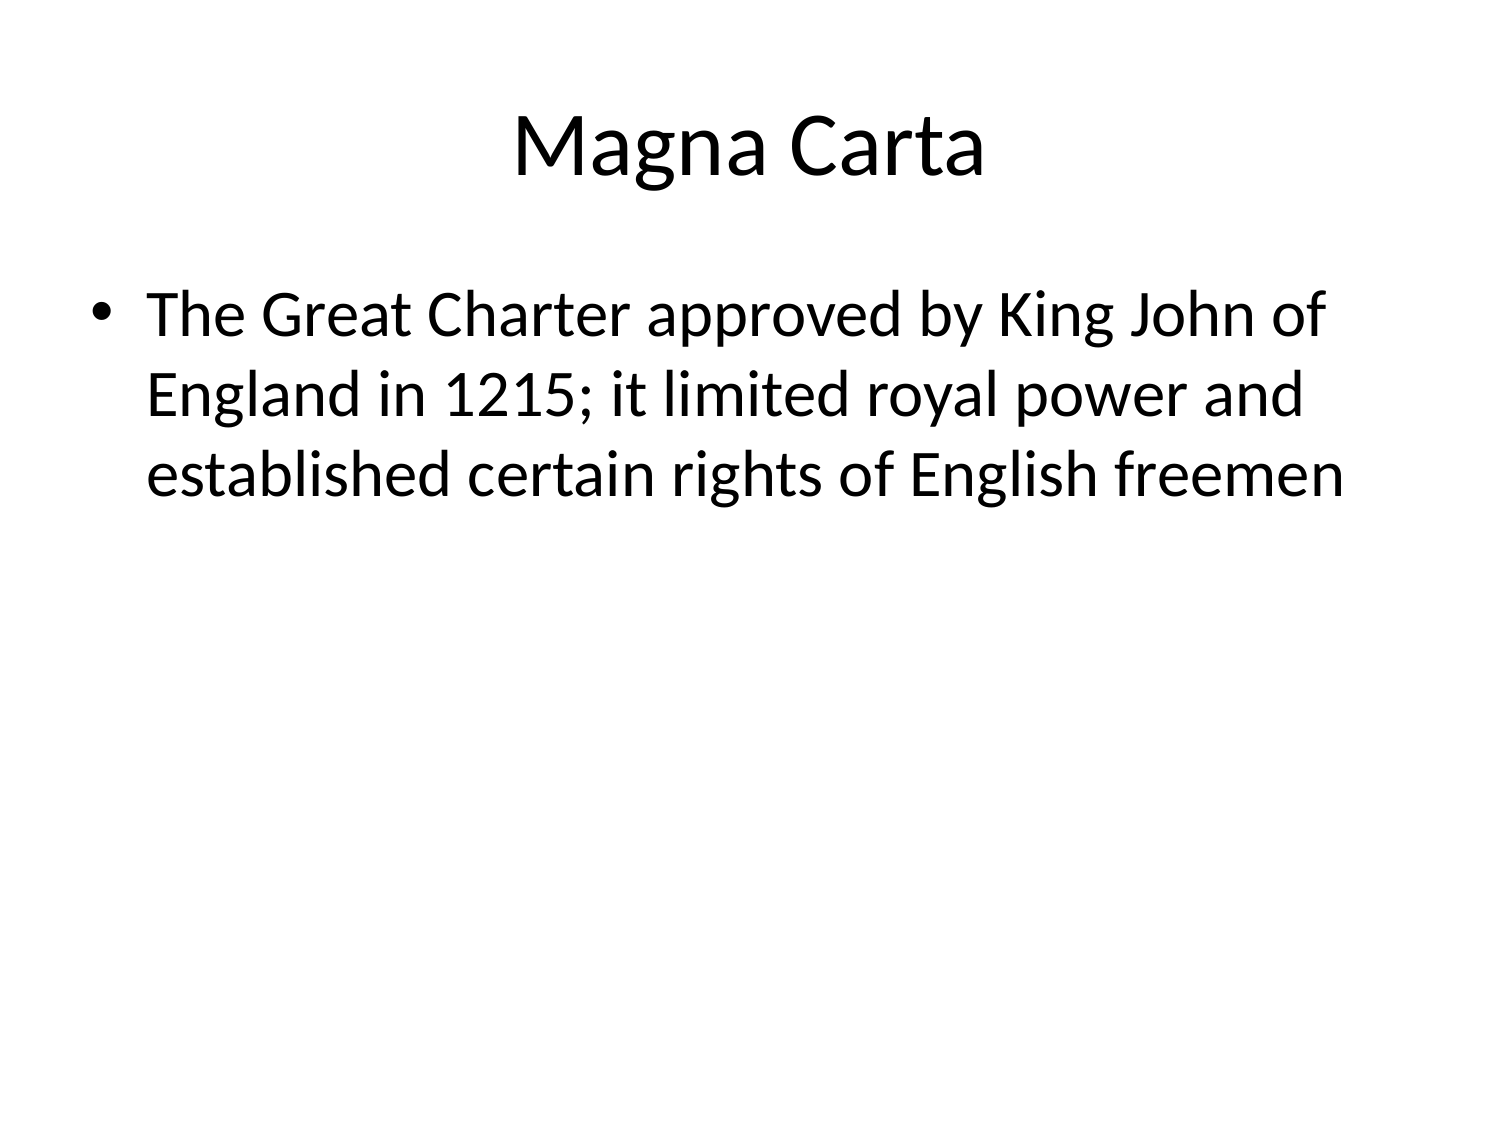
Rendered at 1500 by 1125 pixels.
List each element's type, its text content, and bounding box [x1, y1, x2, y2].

list The Great Charter approved by King John of England in 1215; it limited royal power and established certain rights of English freemen [75, 262, 1425, 1005]
title Magna Carta [75, 45, 1425, 233]
